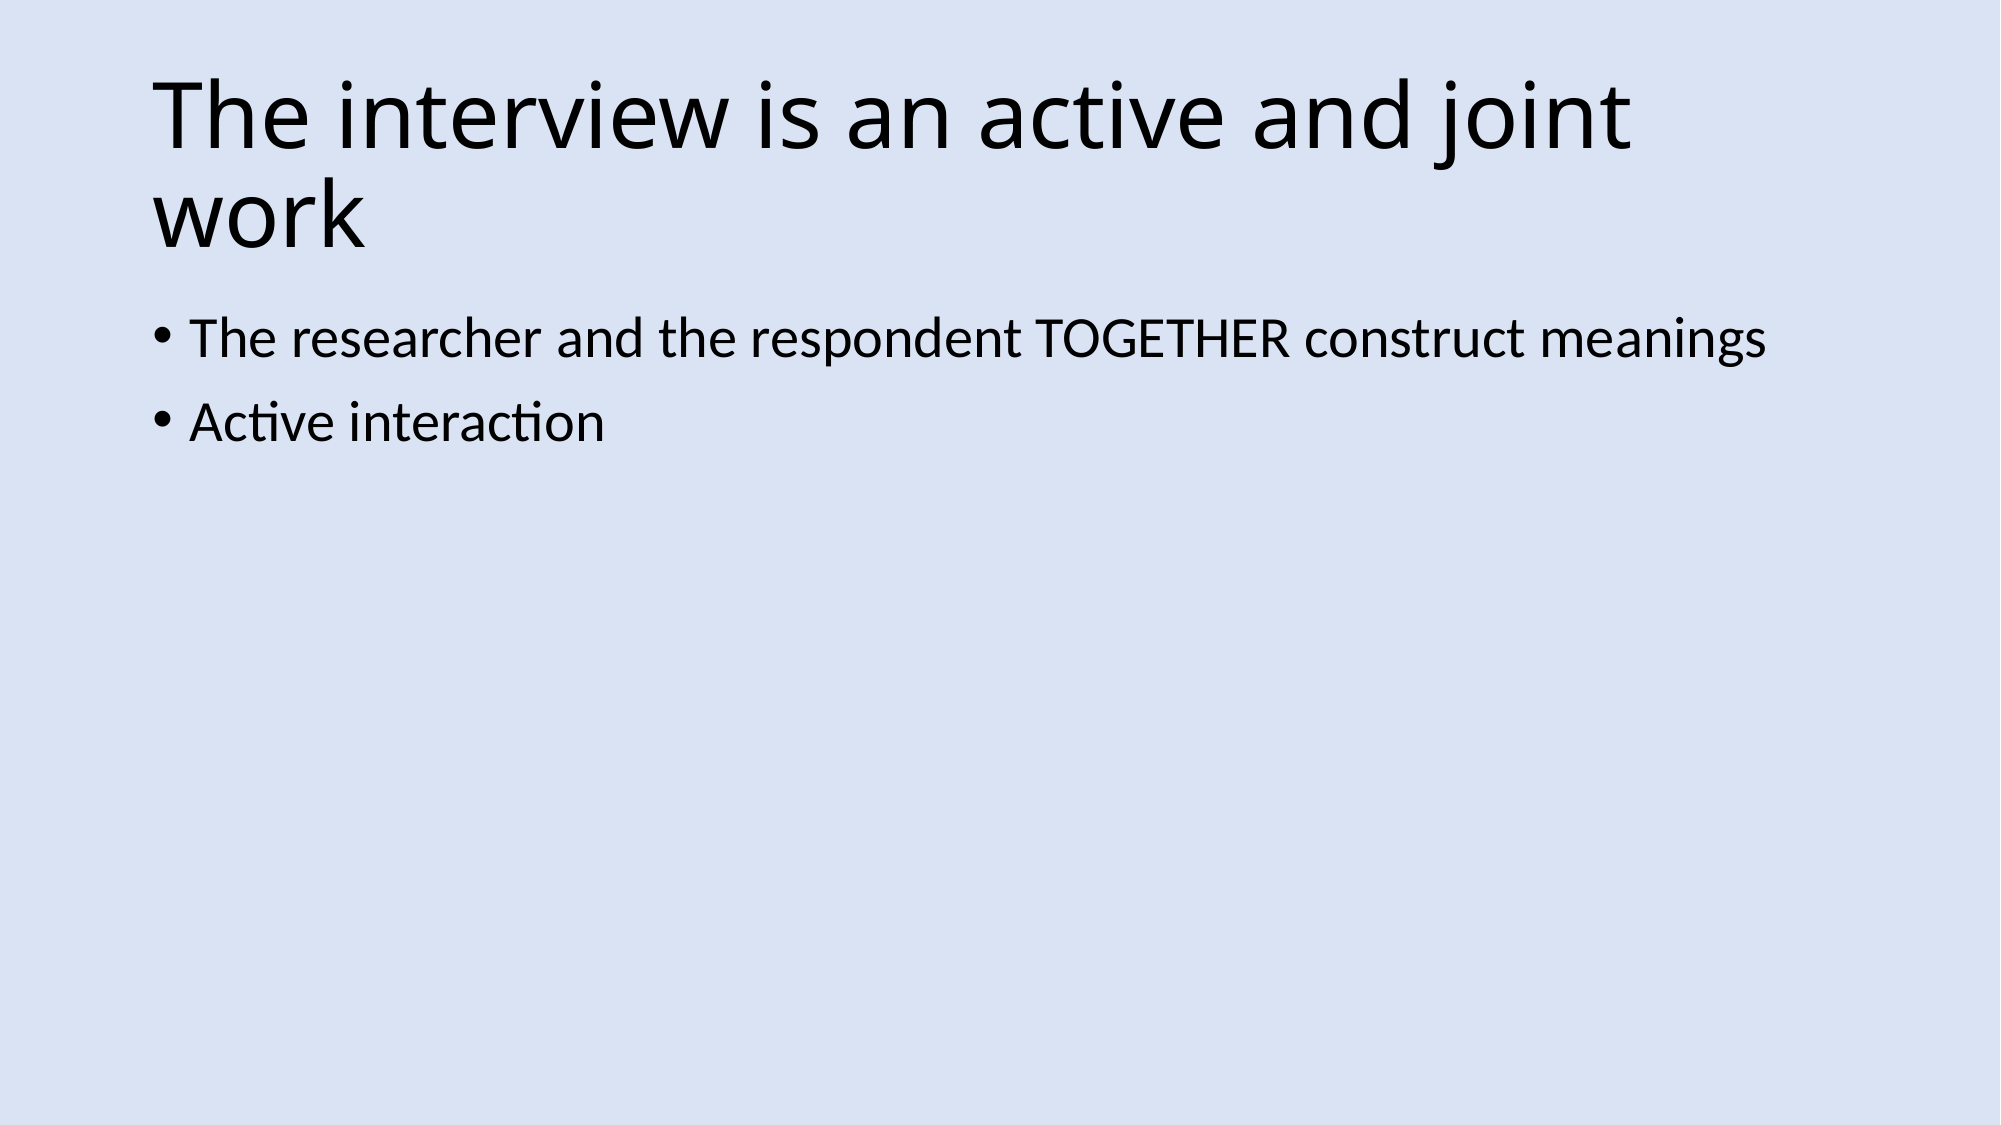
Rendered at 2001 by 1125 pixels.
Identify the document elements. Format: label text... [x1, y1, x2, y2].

title The interview is an active and joint work [137, 59, 1863, 278]
list The researcher and the respondent TOGETHER construct meanings Active interaction [137, 299, 1863, 1014]
